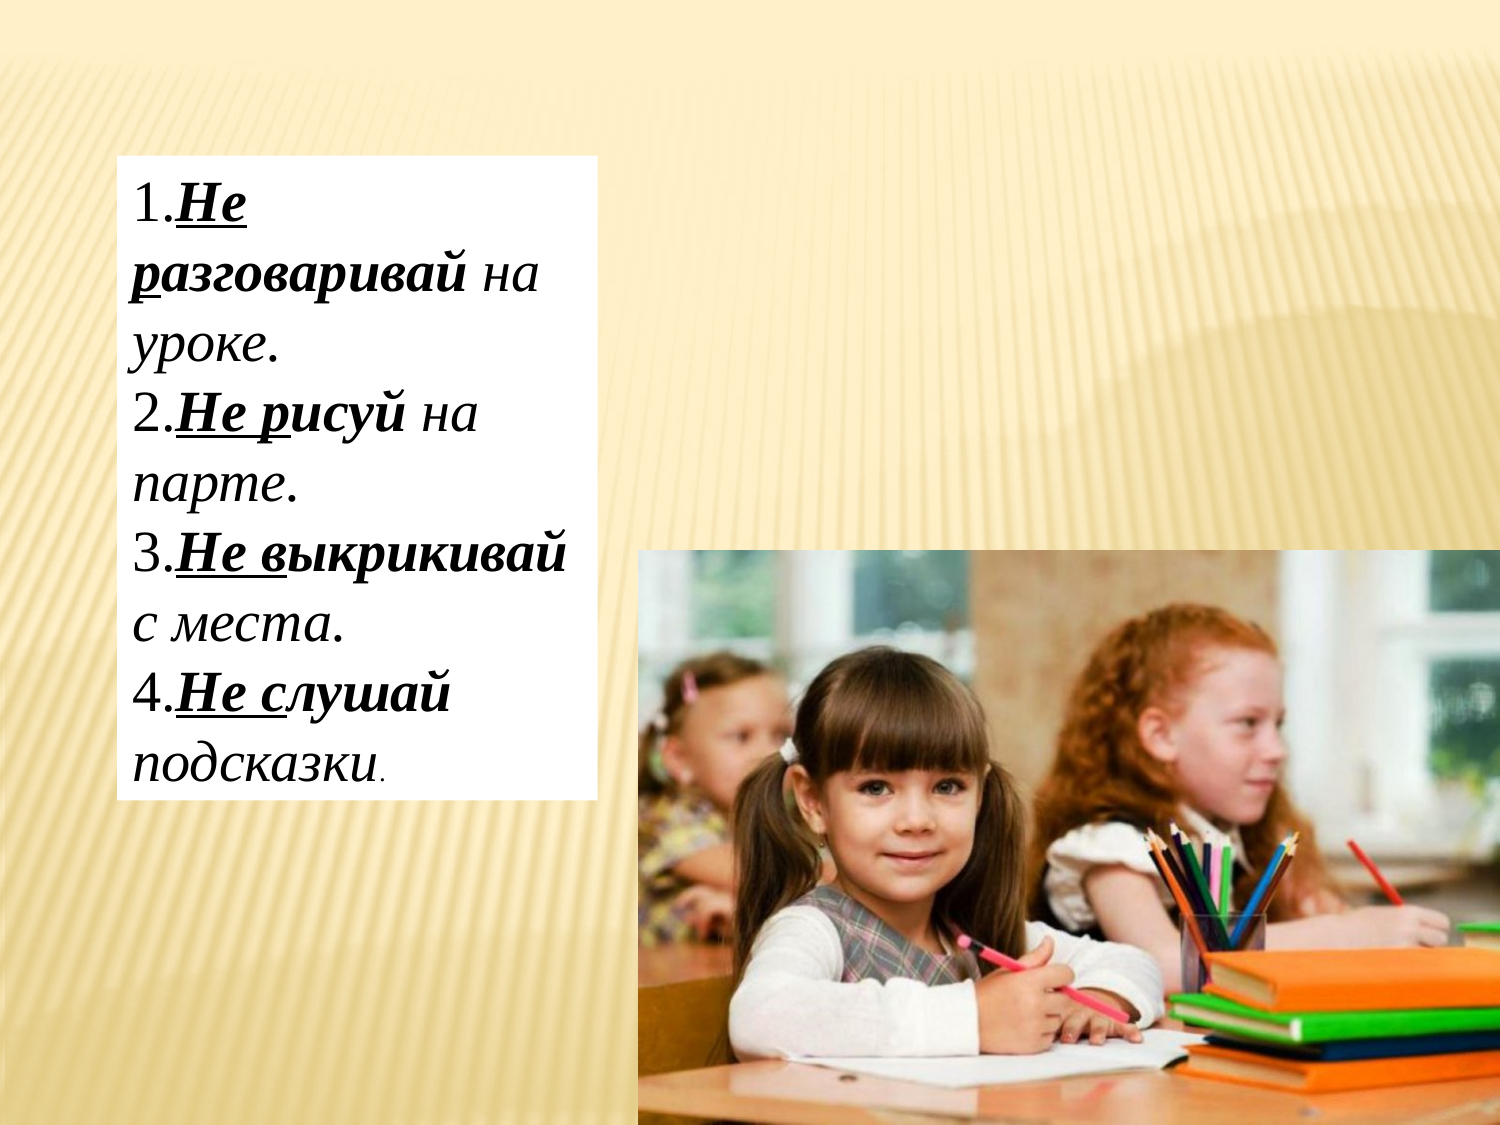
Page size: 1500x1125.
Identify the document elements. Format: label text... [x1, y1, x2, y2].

picture [637, 550, 1500, 1125]
text_box 1.Не разговаривай на уроке. 2.Не рисуй на парте. 3.Не выкрикивай с места. 4.Не слушай подсказки. [117, 155, 598, 801]
